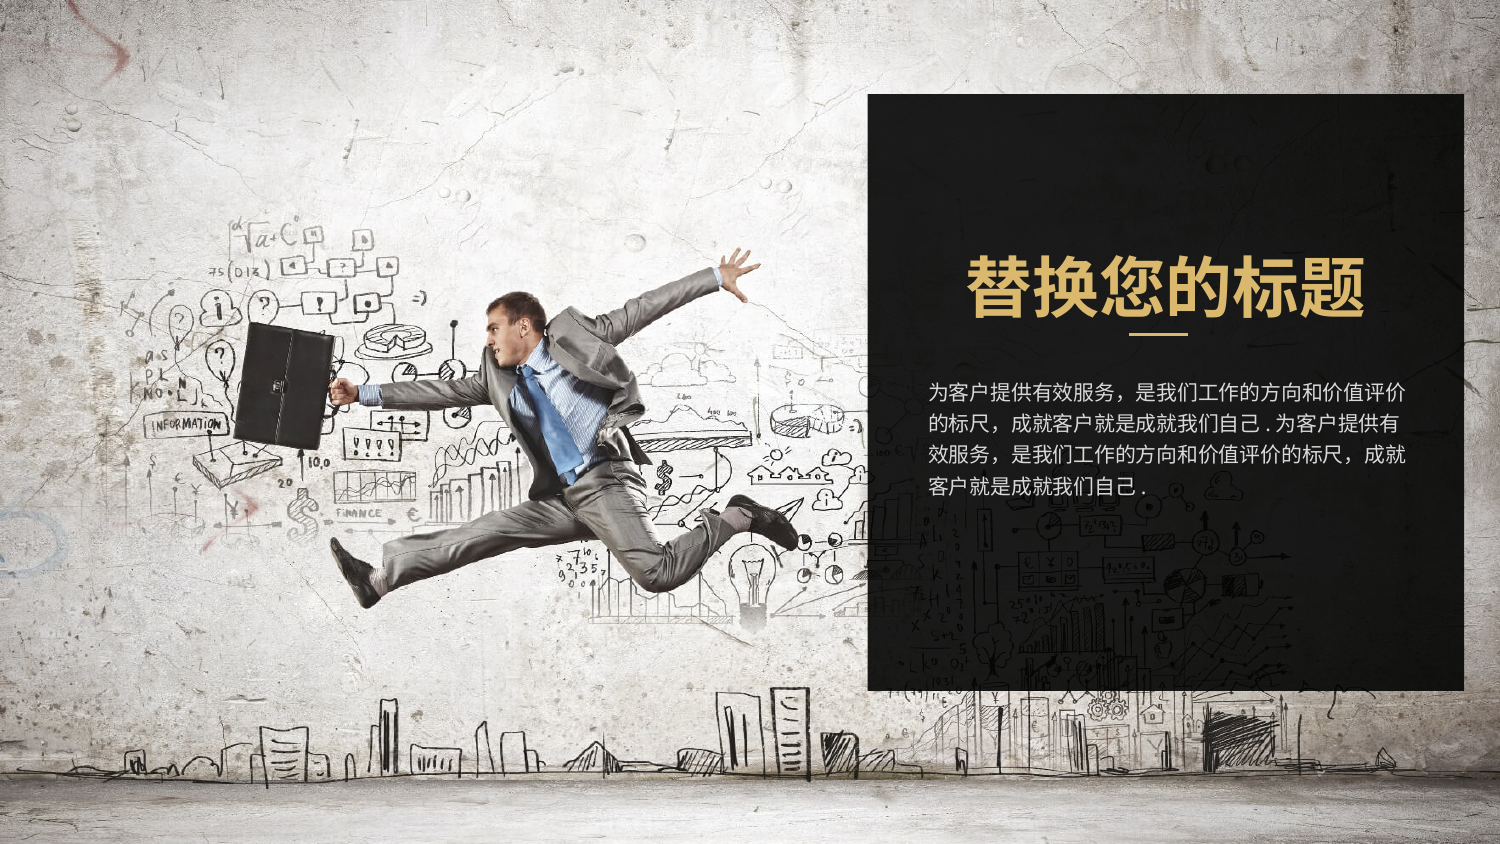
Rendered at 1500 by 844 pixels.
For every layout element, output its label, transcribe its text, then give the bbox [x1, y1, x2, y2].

text_box [866, 93, 1465, 692]
picture [0, 0, 1500, 844]
text_box 替换您的标题 [950, 238, 1381, 334]
text_box 为客户提供有效服务，是我们工作的方向和价值评价的标尺，成就客户就是成就我们自己.为客户提供有效服务，是我们工作的方向和价值评价的标尺，成就客户就是成就我们自己. [913, 366, 1427, 506]
